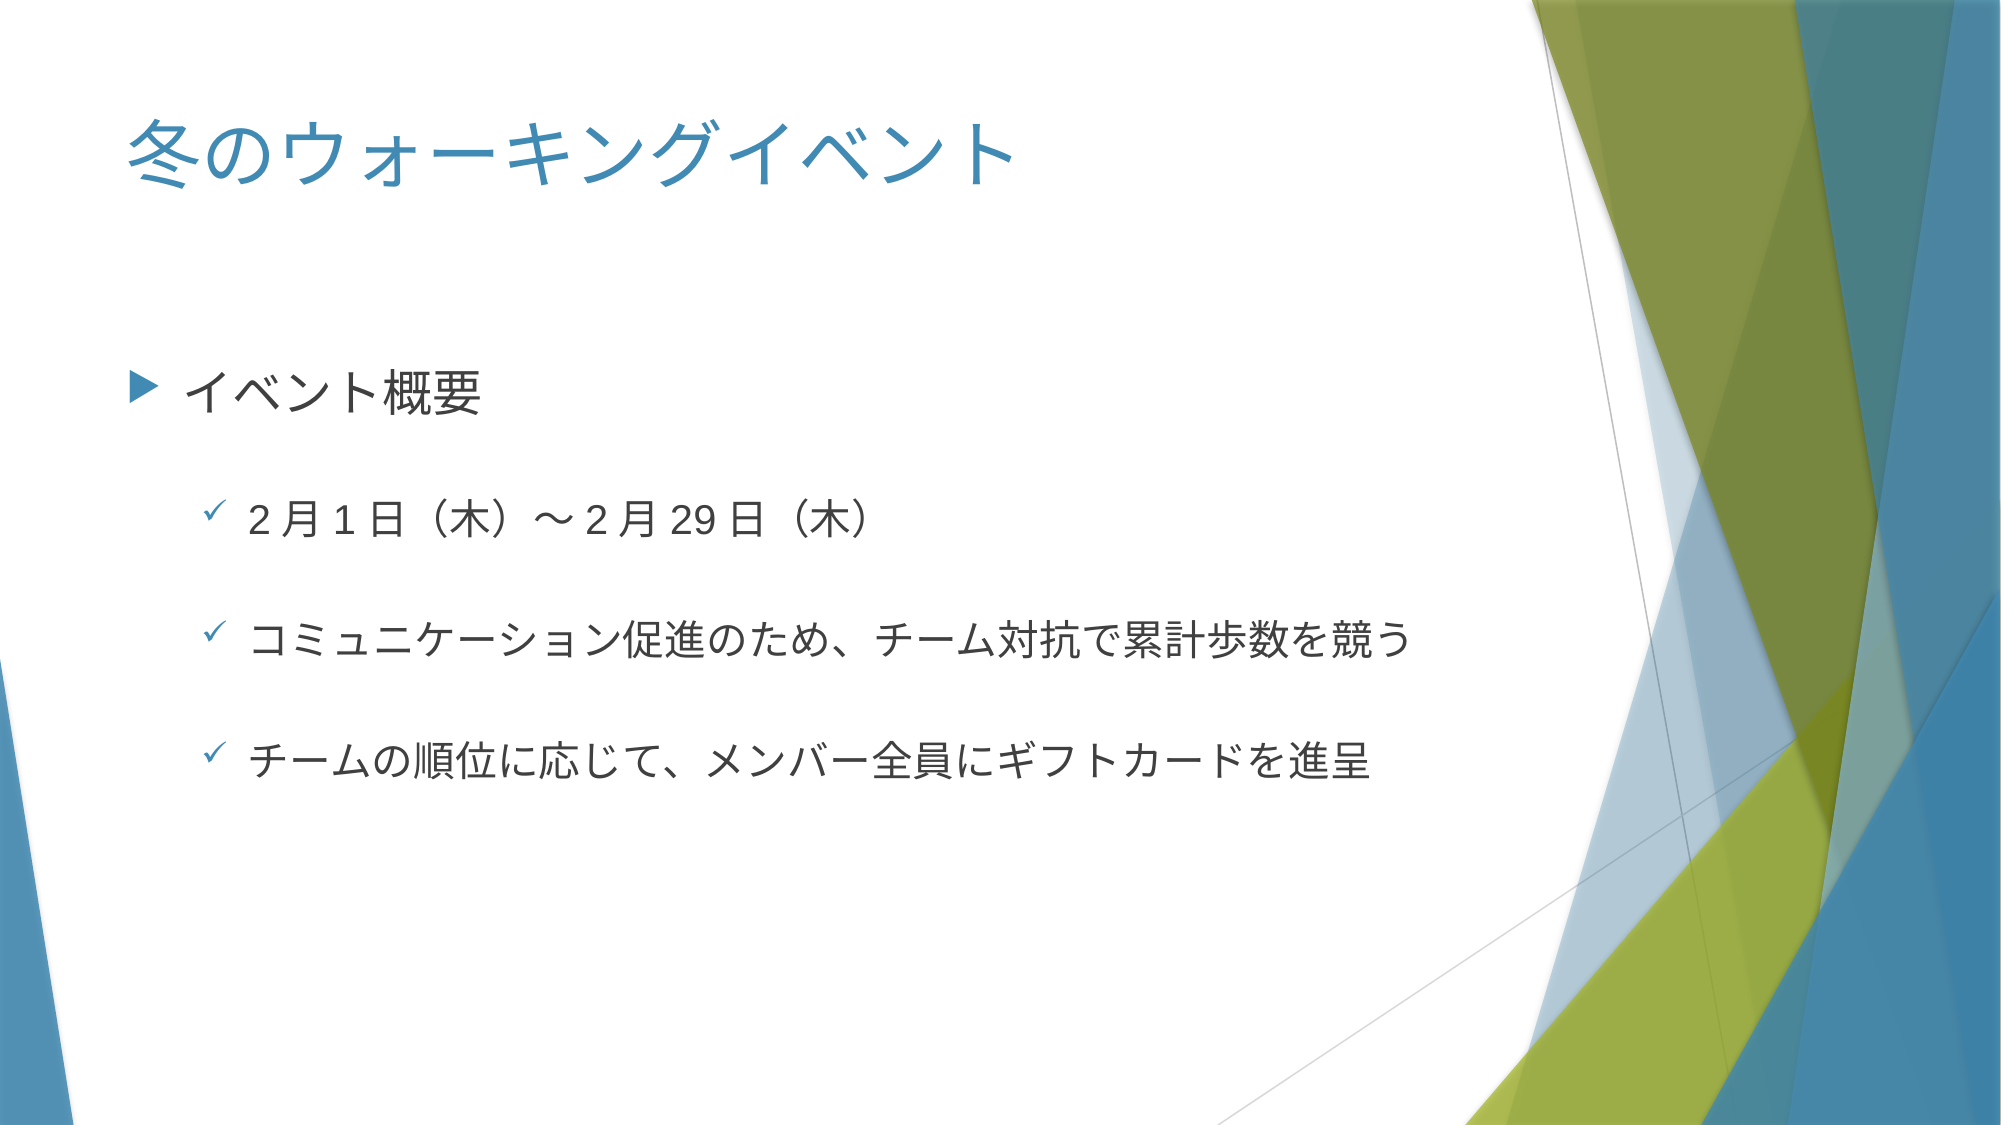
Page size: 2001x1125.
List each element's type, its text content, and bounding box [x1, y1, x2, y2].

list イベント概要 2月1日（木）～2月29日（木） コミュニケーション促進のため、チーム対抗で累計歩数を競う チームの順位に応じて、メンバー全員にギフトカードを進呈 [111, 354, 1522, 992]
title 冬のウォーキングイベント [111, 99, 1522, 317]
